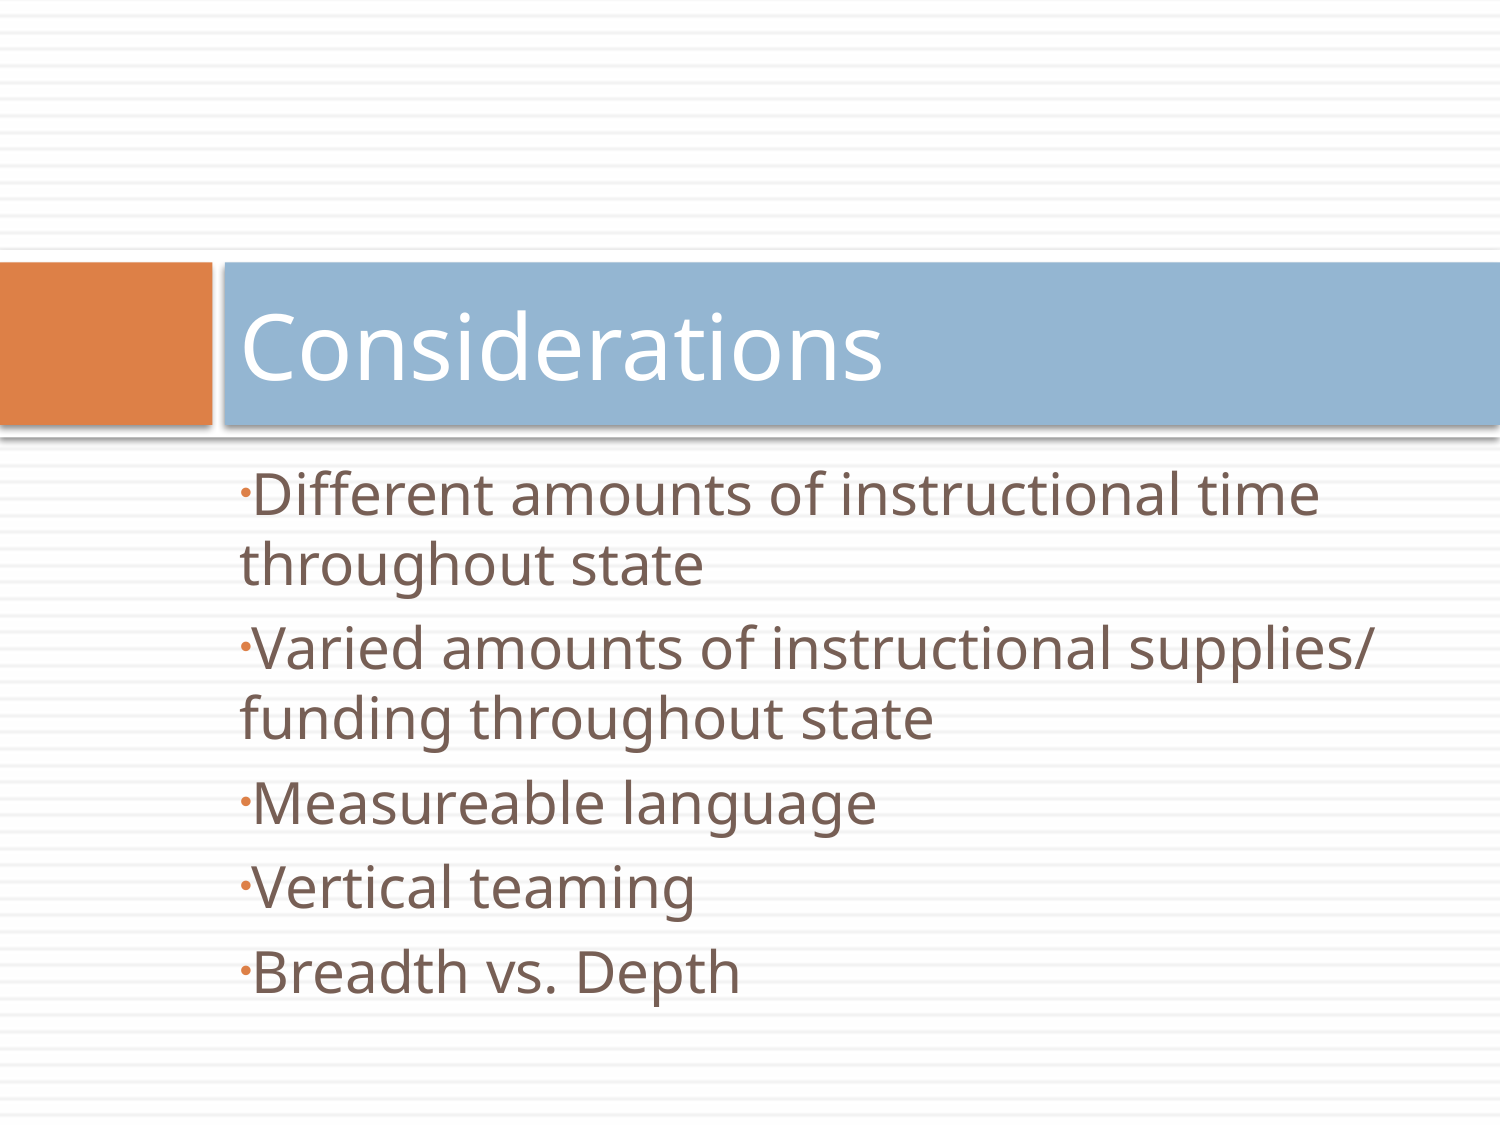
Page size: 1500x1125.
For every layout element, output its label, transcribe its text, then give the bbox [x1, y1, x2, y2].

list Different amounts of instructional time throughout state Varied amounts of instructional supplies/ funding throughout state Measureable language Vertical teaming Breadth vs. Depth [225, 450, 1394, 1040]
title Considerations [225, 262, 1475, 425]
